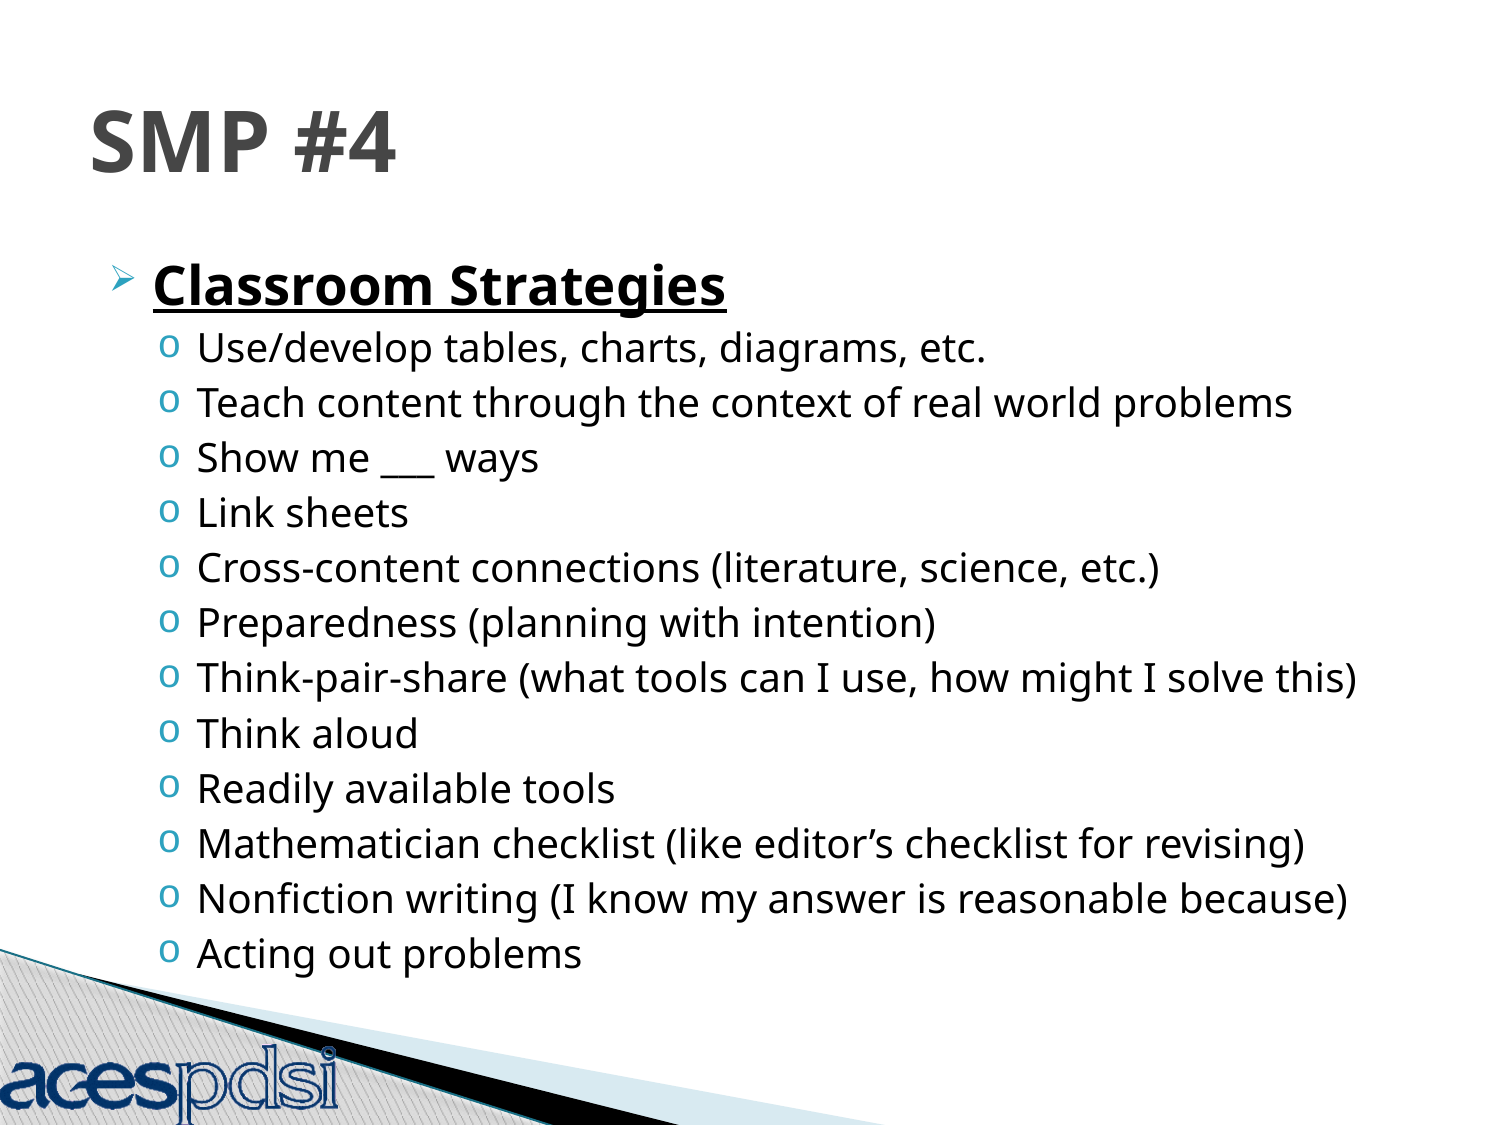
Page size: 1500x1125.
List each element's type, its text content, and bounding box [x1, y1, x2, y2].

list Classroom Strategies Use/develop tables, charts, diagrams, etc. Teach content through the context of real world problems Show me ___ ways Link sheets Cross-content connections (literature, science, etc.) Preparedness (planning with intention) Think-pair-share (what tools can I use, how might I solve this) Think aloud Readily available tools Mathematician checklist (like editor’s checklist for revising) Nonfiction writing (I know my answer is reasonable because) Acting out problems [75, 243, 1425, 986]
title SMP #4 [75, 45, 1425, 233]
picture [0, 1044, 338, 1125]
